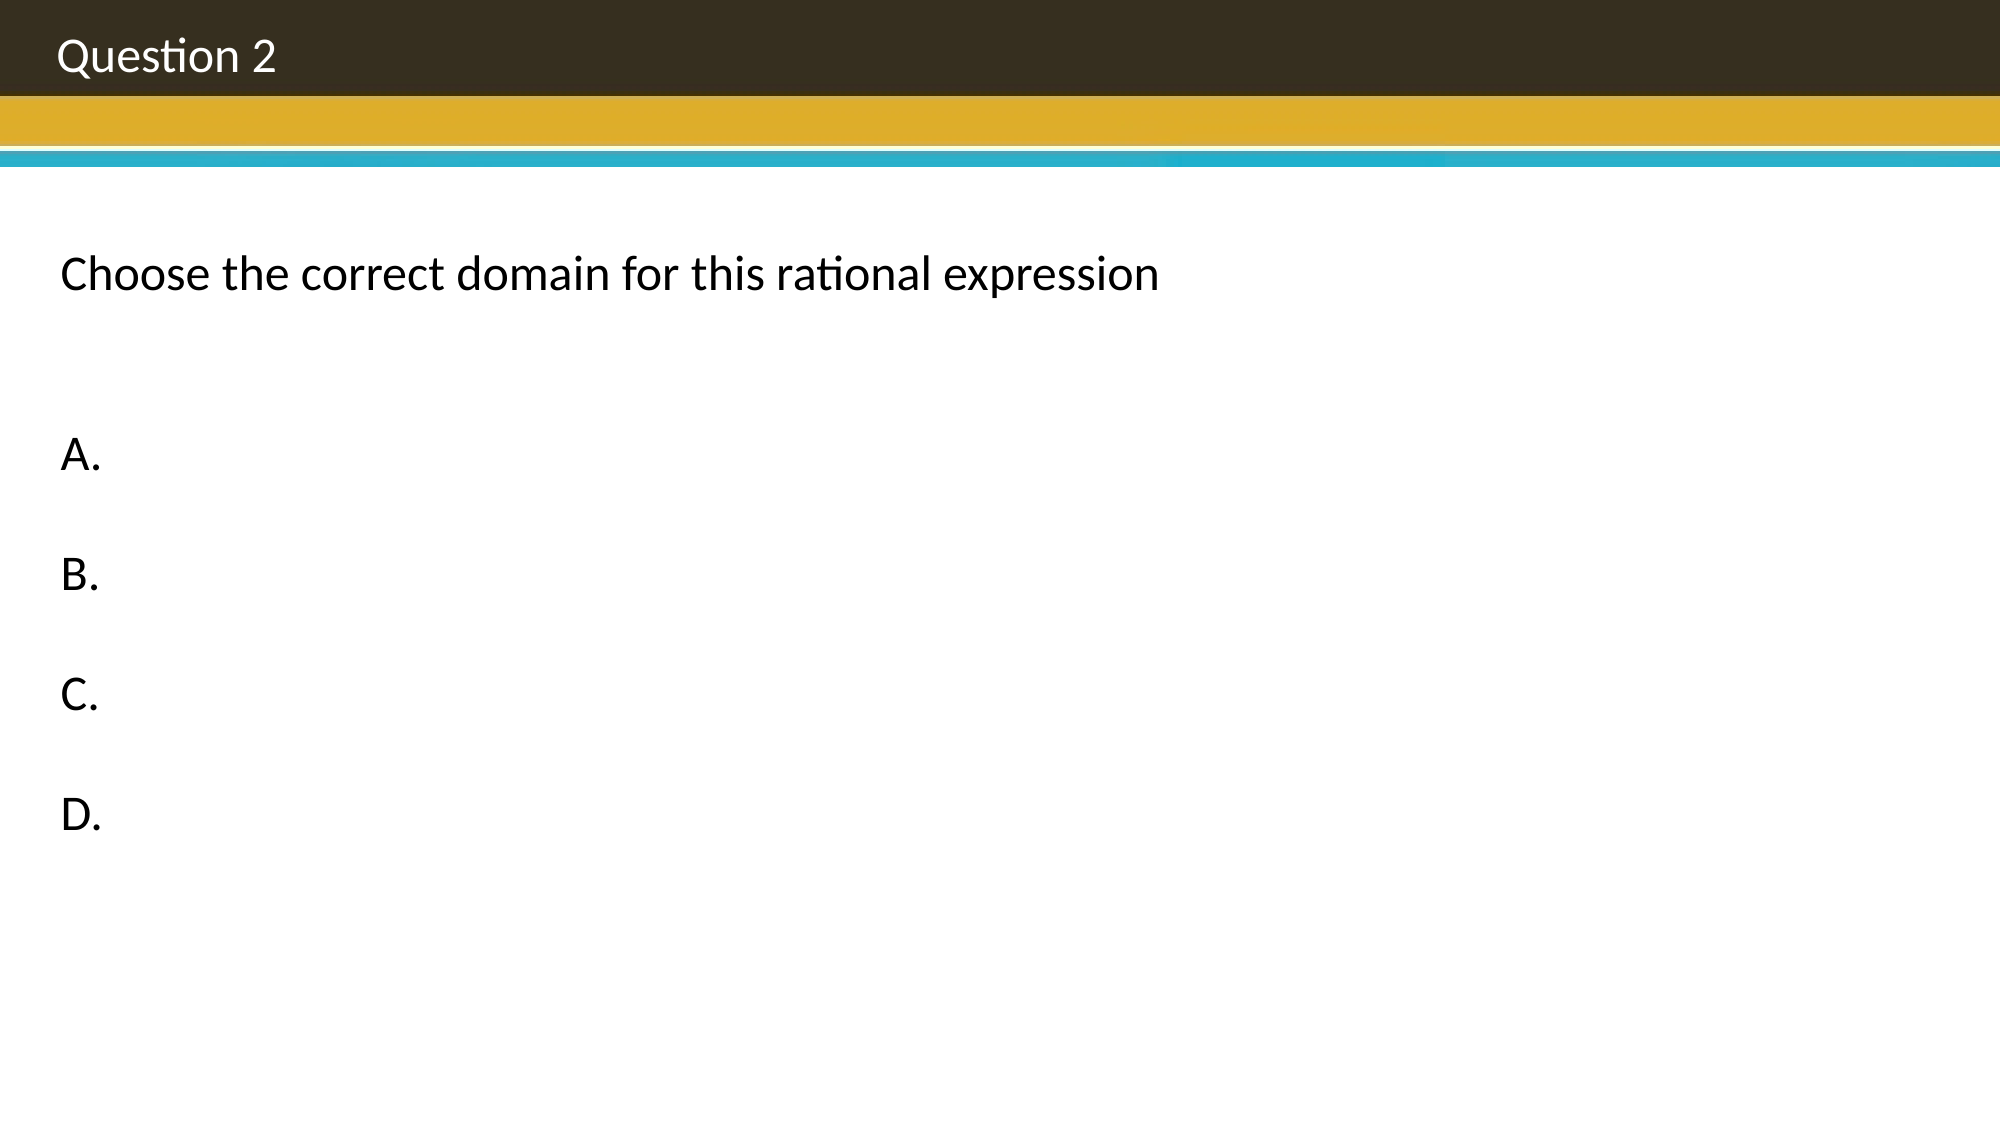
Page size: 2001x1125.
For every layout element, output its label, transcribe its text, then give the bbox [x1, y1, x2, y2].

text_box Question 2 [41, 14, 293, 90]
picture [0, 0, 2000, 167]
